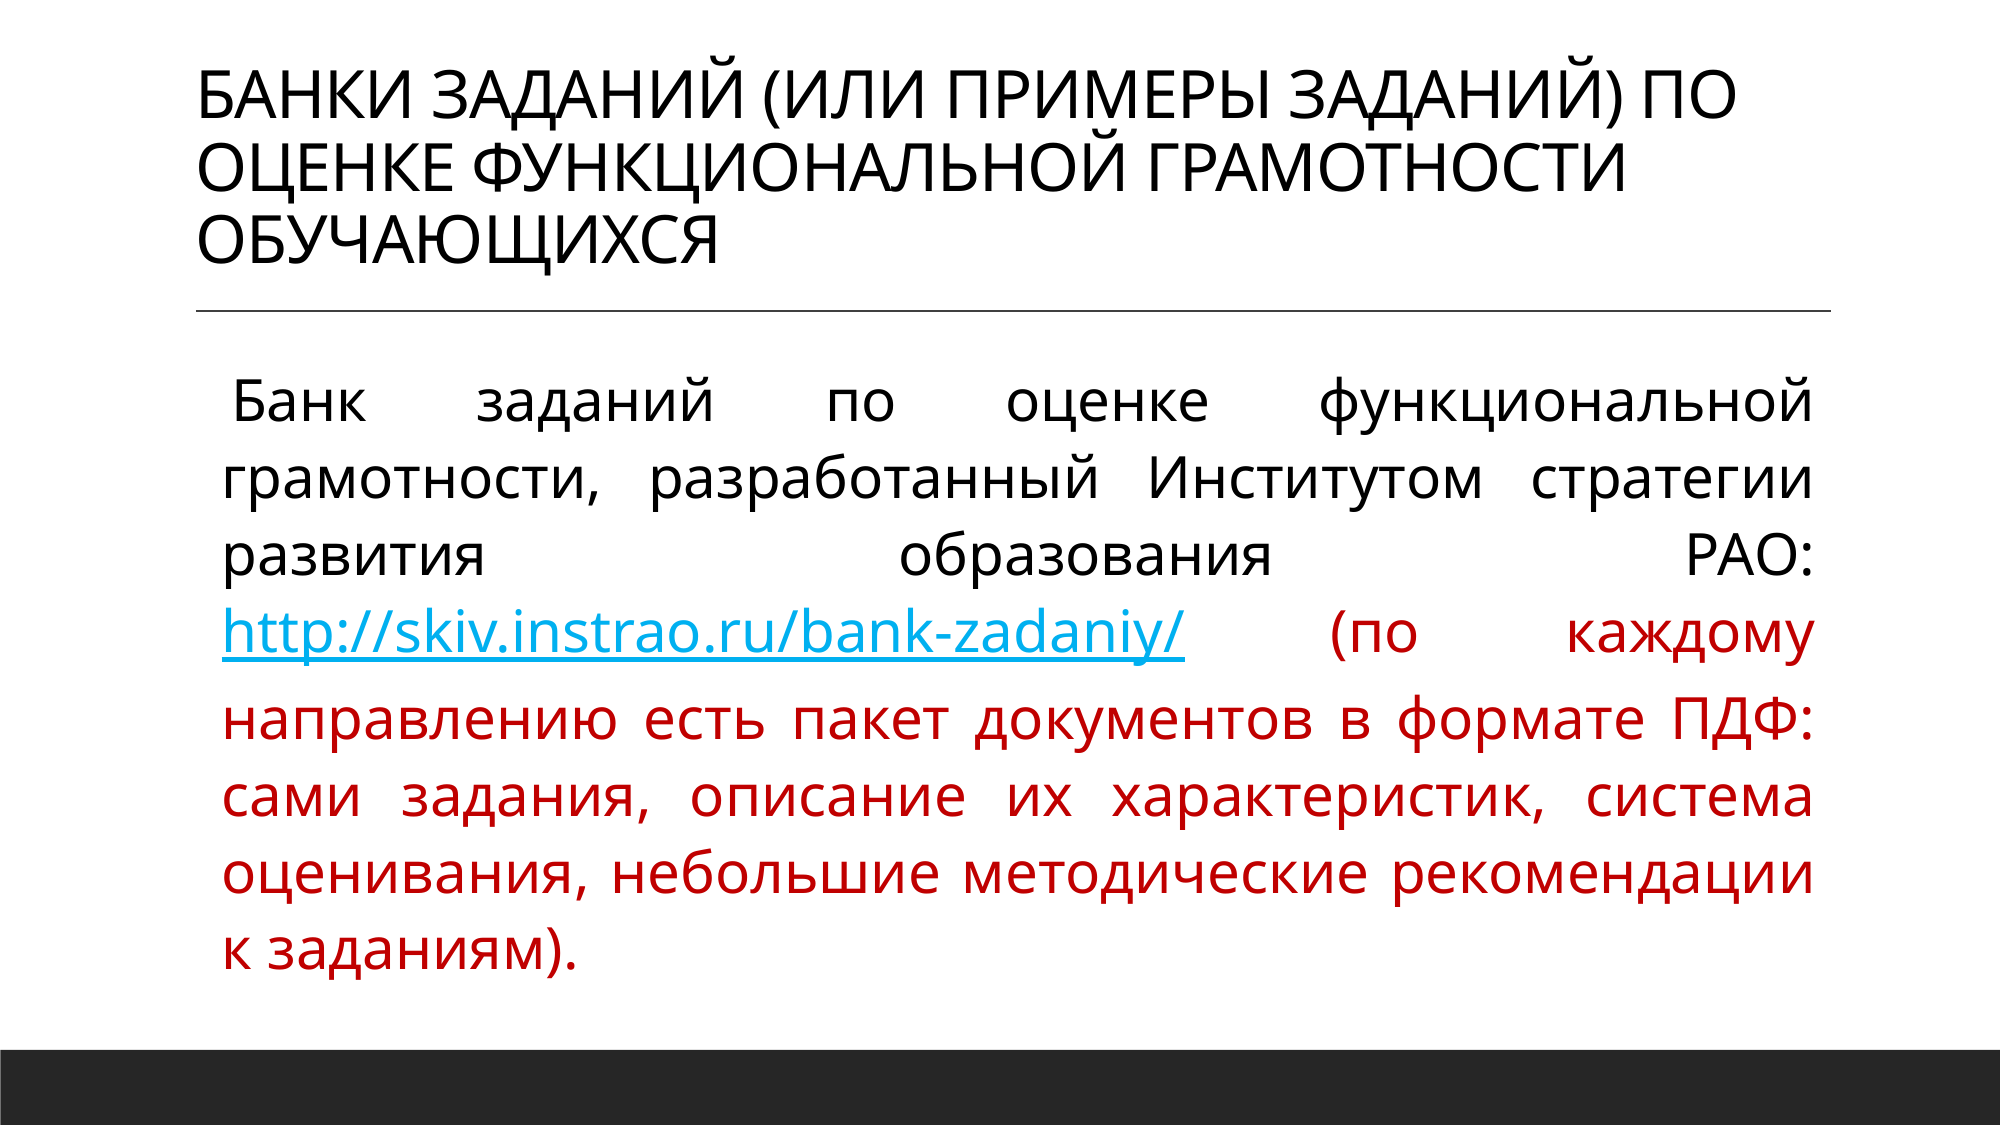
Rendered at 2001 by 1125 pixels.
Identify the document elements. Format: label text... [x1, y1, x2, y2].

title БАНКИ ЗАДАНИЙ (ИЛИ ПРИМЕРЫ ЗАДАНИЙ) ПО ОЦЕНКЕ ФУНКЦИОНАЛЬНОЙ ГРАМОТНОСТИ ОБУЧАЮЩИХСЯ [180, 47, 1830, 285]
text_box Банк заданий по оценке функциональной грамотности, разработанный Институтом стратегии развития образования РАО: http://skiv.instrao.ru/bank-zadaniy/ (по каждому направлению есть пакет документов в формате ПДФ: сами задания, описание их характеристик, система оценивания, небольшие методические рекомендации к заданиям). [206, 348, 1830, 989]
